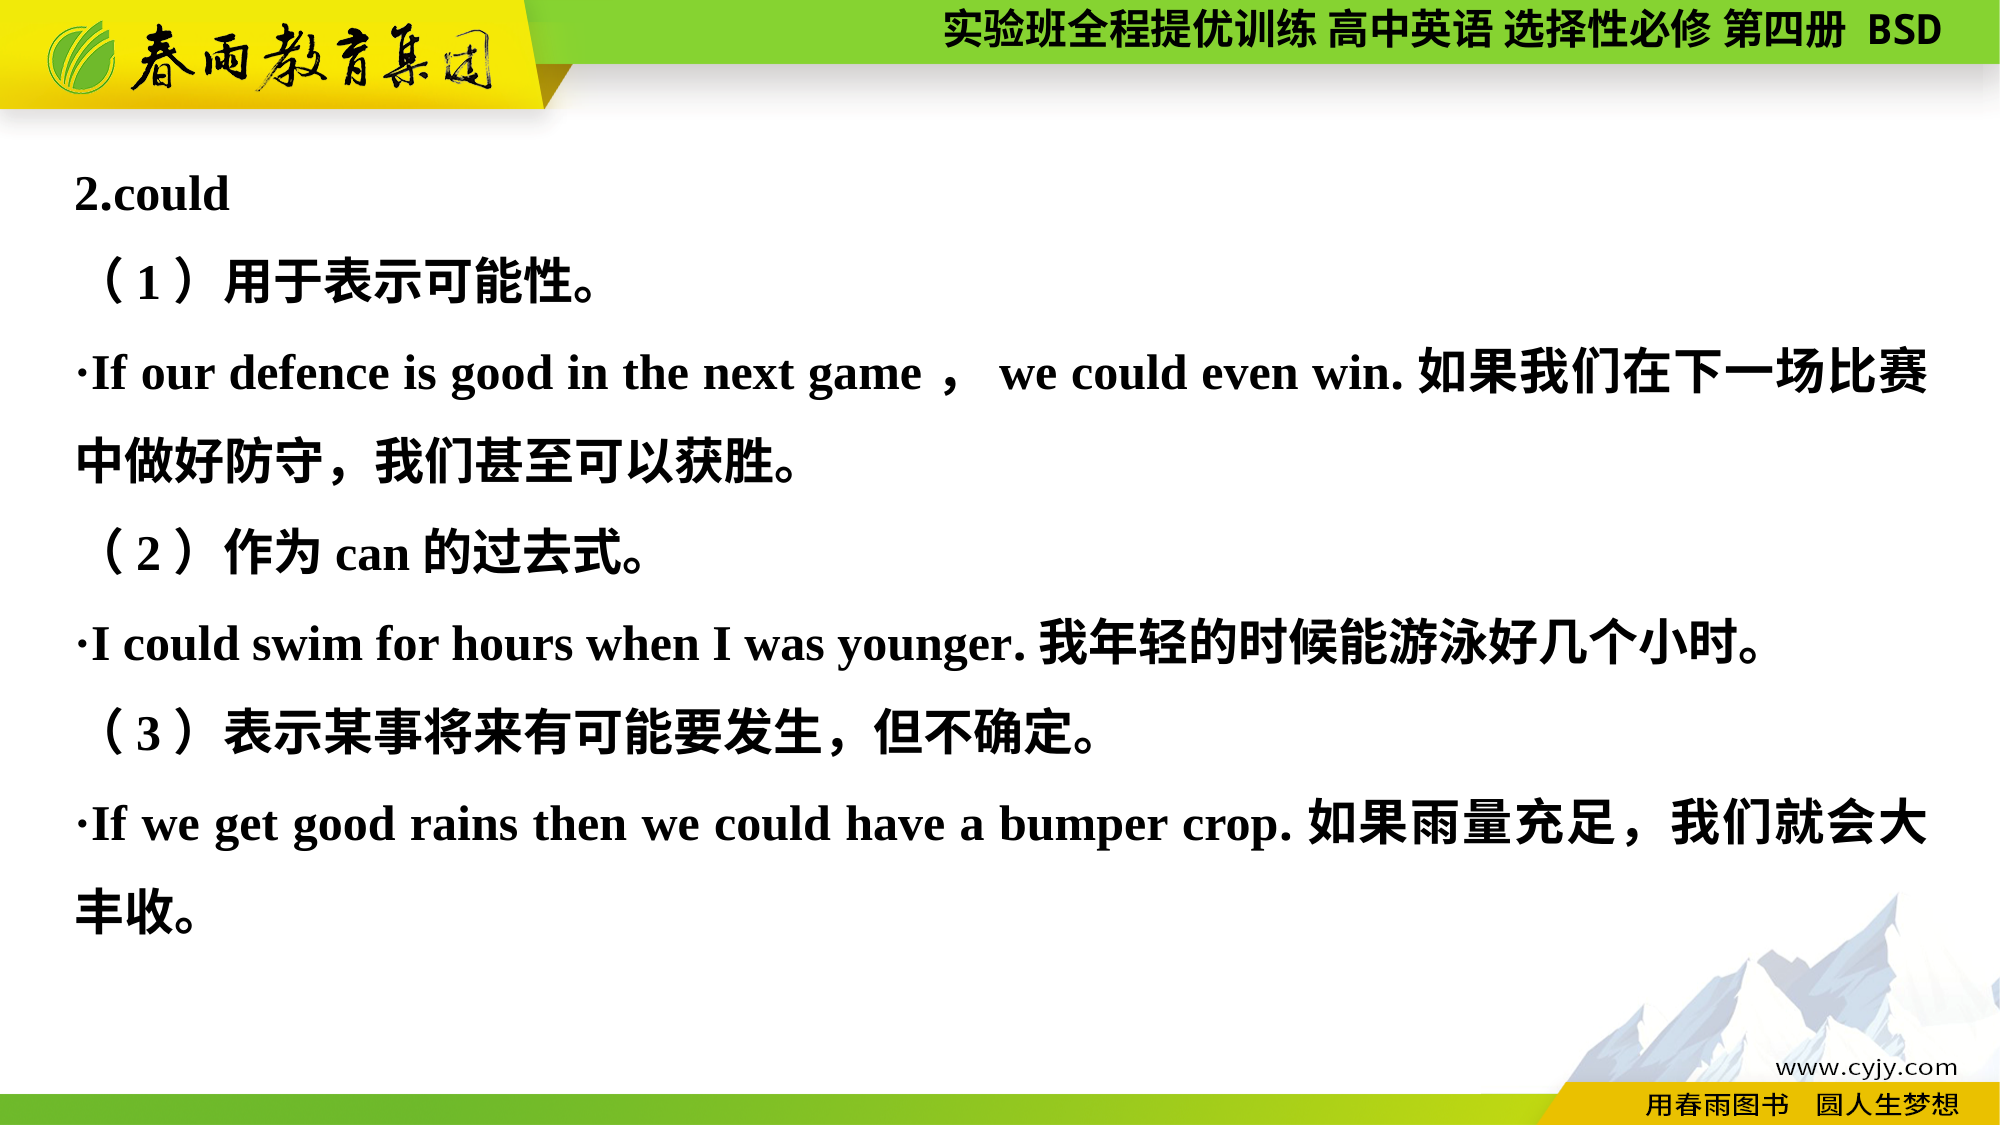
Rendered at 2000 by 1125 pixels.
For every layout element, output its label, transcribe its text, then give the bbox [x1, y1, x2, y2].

picture [0, 0, 2000, 1125]
list 2.could （1）用于表示可能性。 ·If our defence is good in the next game，we could even win.如果我们在下一场比赛中做好防守，我们甚至可以获胜。 （2）作为can的过去式。 ·I could swim for hours when I was younger.我年轻的时候能游泳好几个小时。 （3）表示某事将来有可能要发生，但不确定。 ·If we get good rains then we could have a bumper crop.如果雨量充足，我们就会大丰收。 [59, 122, 1944, 944]
